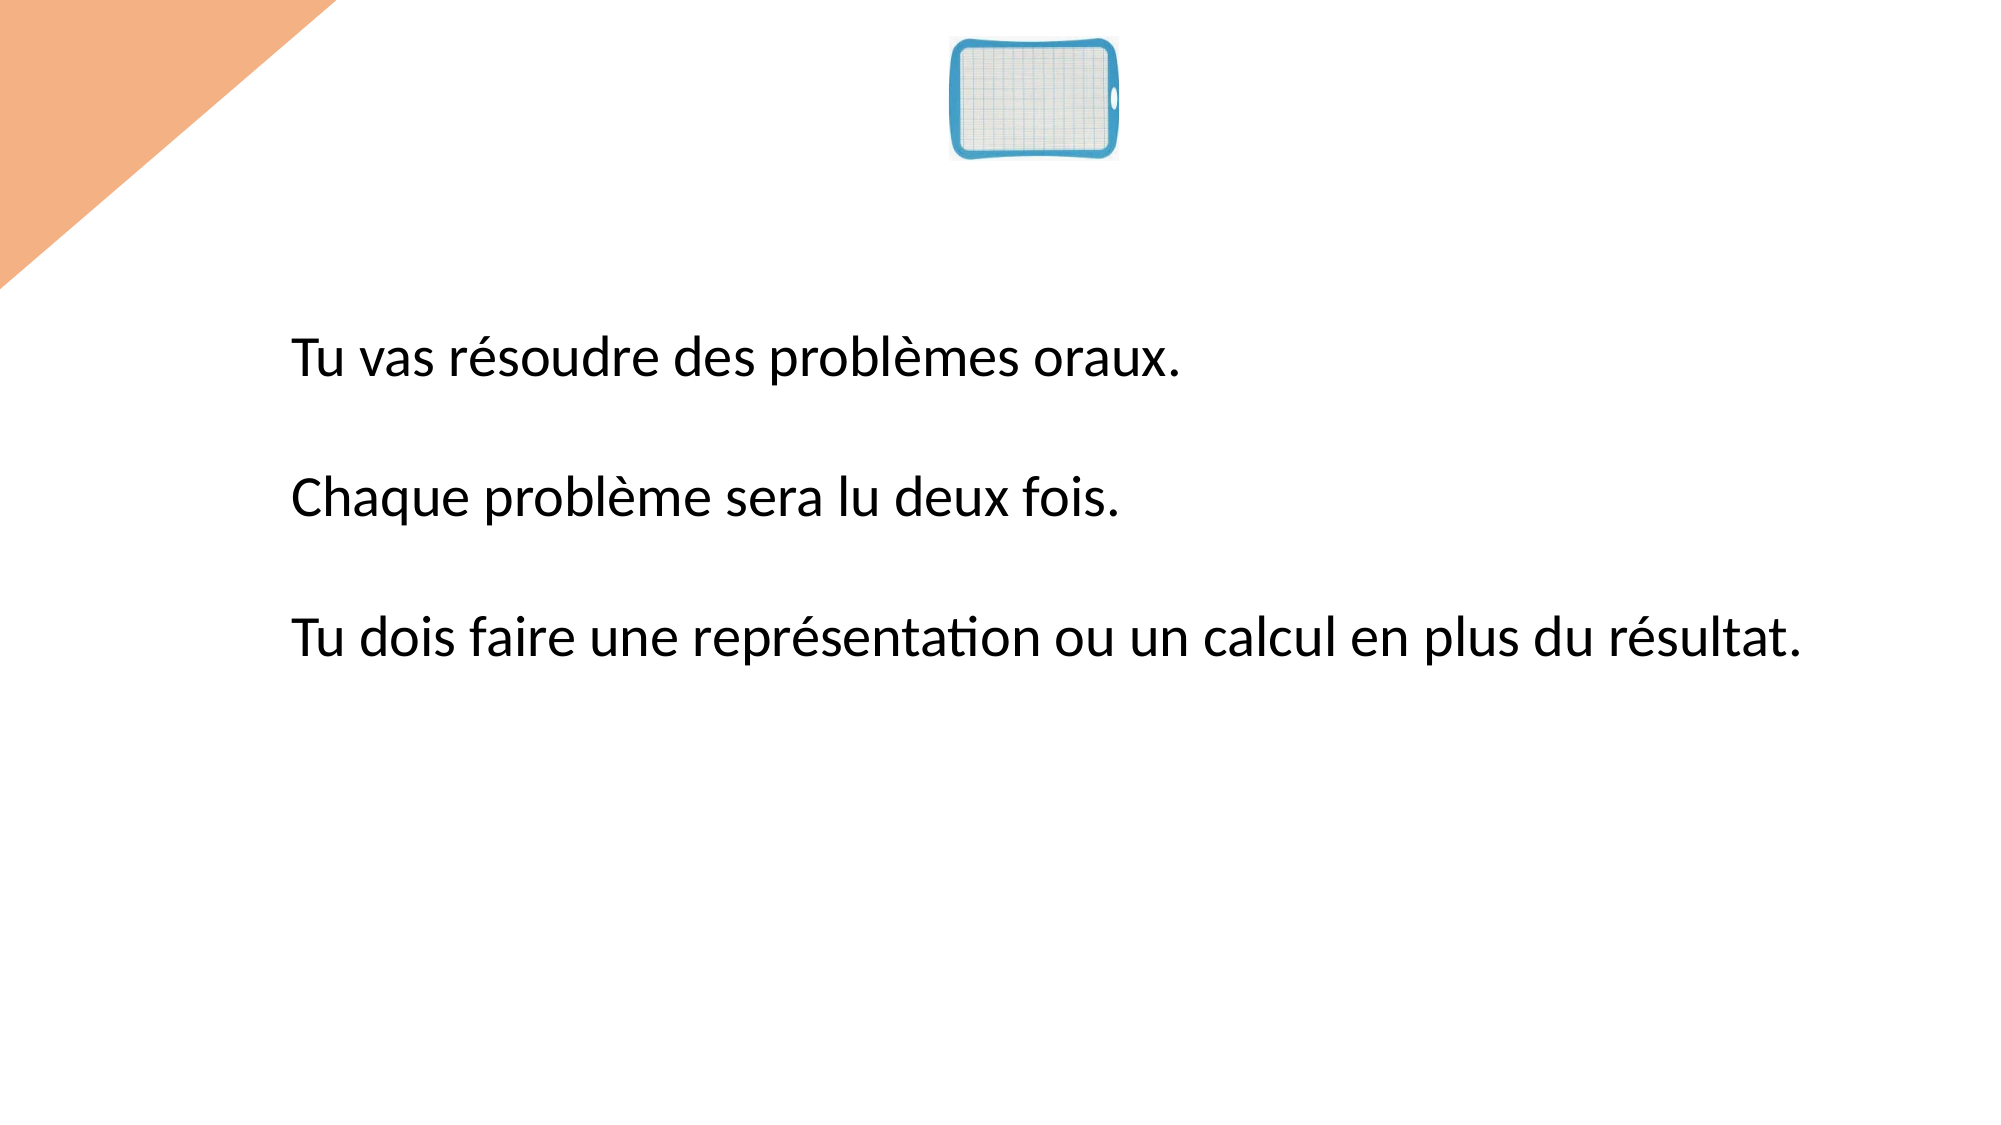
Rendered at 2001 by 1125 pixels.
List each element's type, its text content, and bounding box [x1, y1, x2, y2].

text_box Tu vas résoudre des problèmes oraux. Chaque problème sera lu deux fois. Tu dois faire une représentation ou un calcul en plus du résultat. [276, 310, 1848, 676]
text_box [0, 0, 337, 290]
picture [948, 36, 1120, 161]
